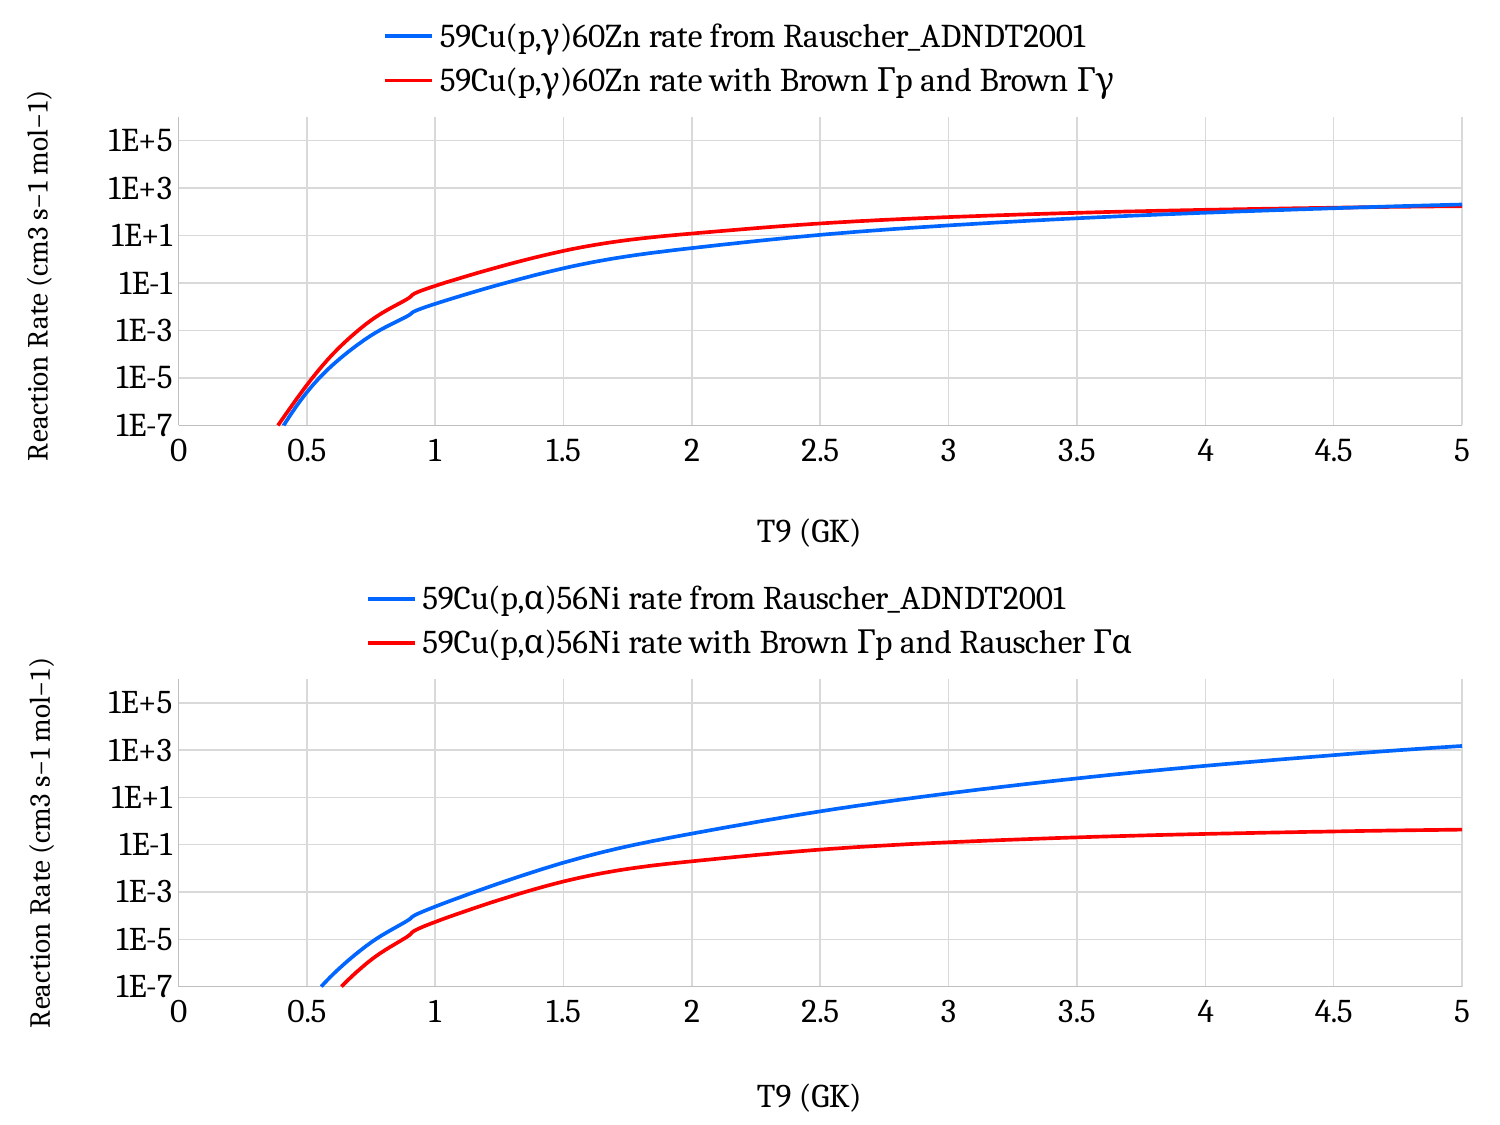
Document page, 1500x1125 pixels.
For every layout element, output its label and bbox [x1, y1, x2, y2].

chart [0, 0, 1500, 1125]
